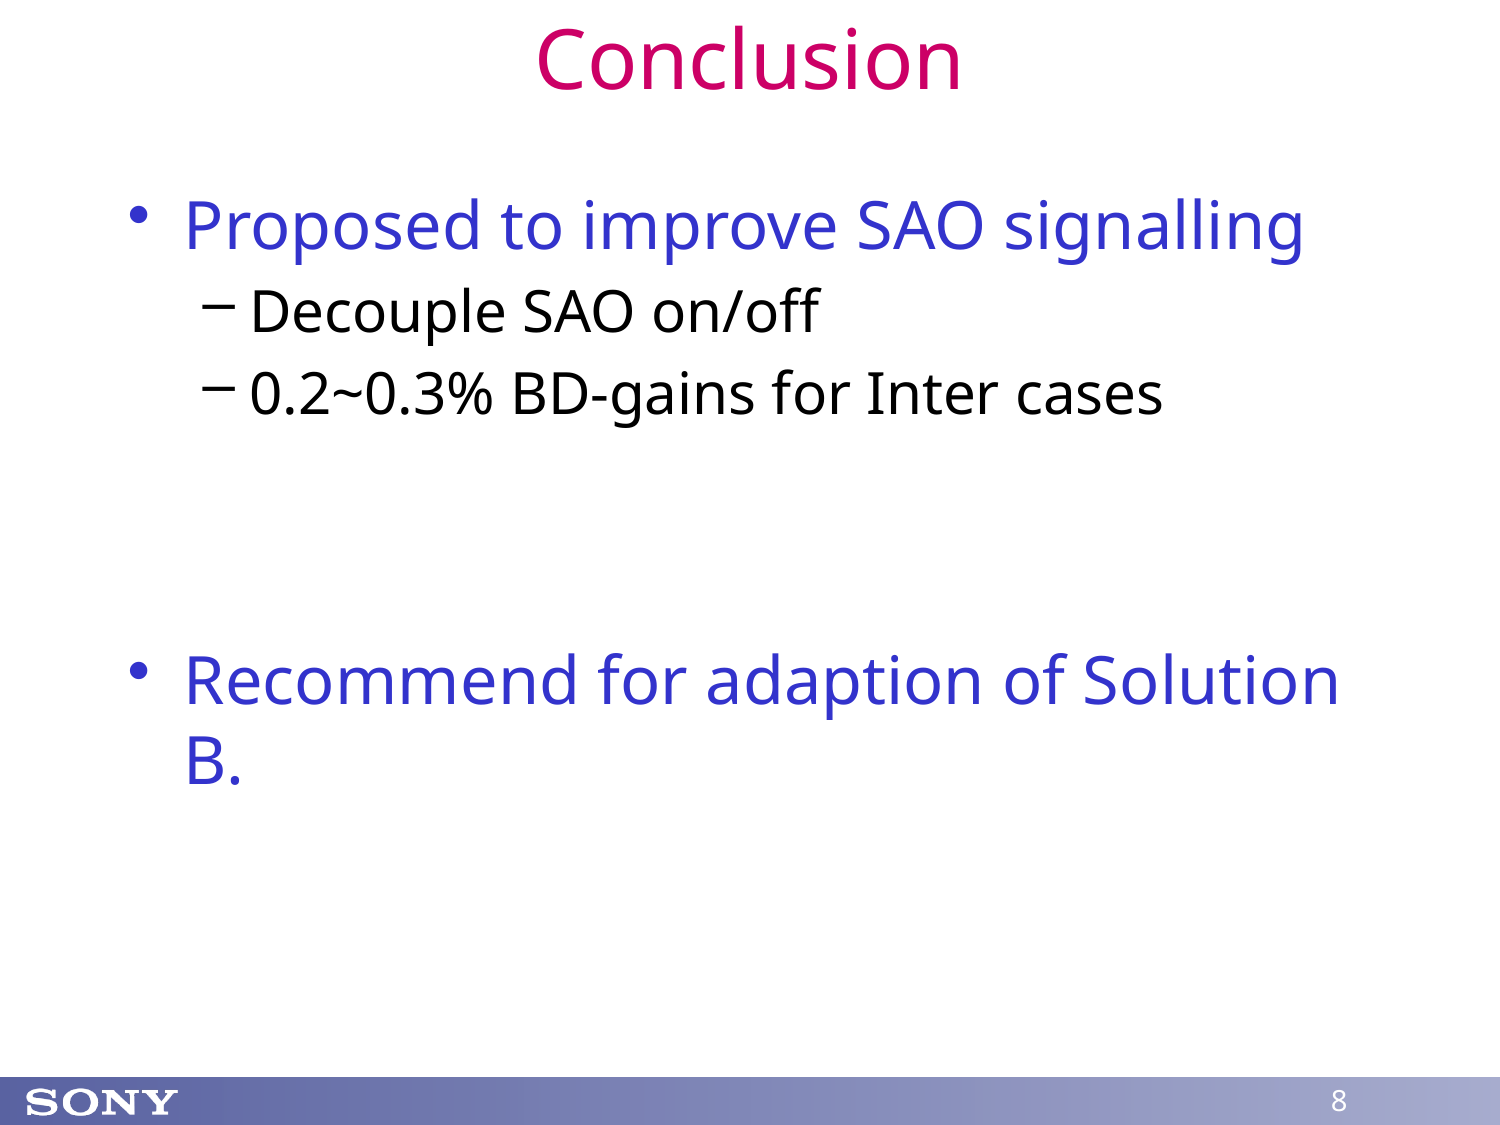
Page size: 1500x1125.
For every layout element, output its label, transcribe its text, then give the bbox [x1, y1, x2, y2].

slide_number 8 [1049, 1074, 1363, 1125]
title Conclusion [112, 0, 1388, 115]
list Proposed to improve SAO signalling Decouple SAO on/off 0.2~0.3% BD-gains for Inter cases Recommend for adaption of Solution B. [112, 174, 1388, 1076]
picture [26, 1088, 178, 1116]
